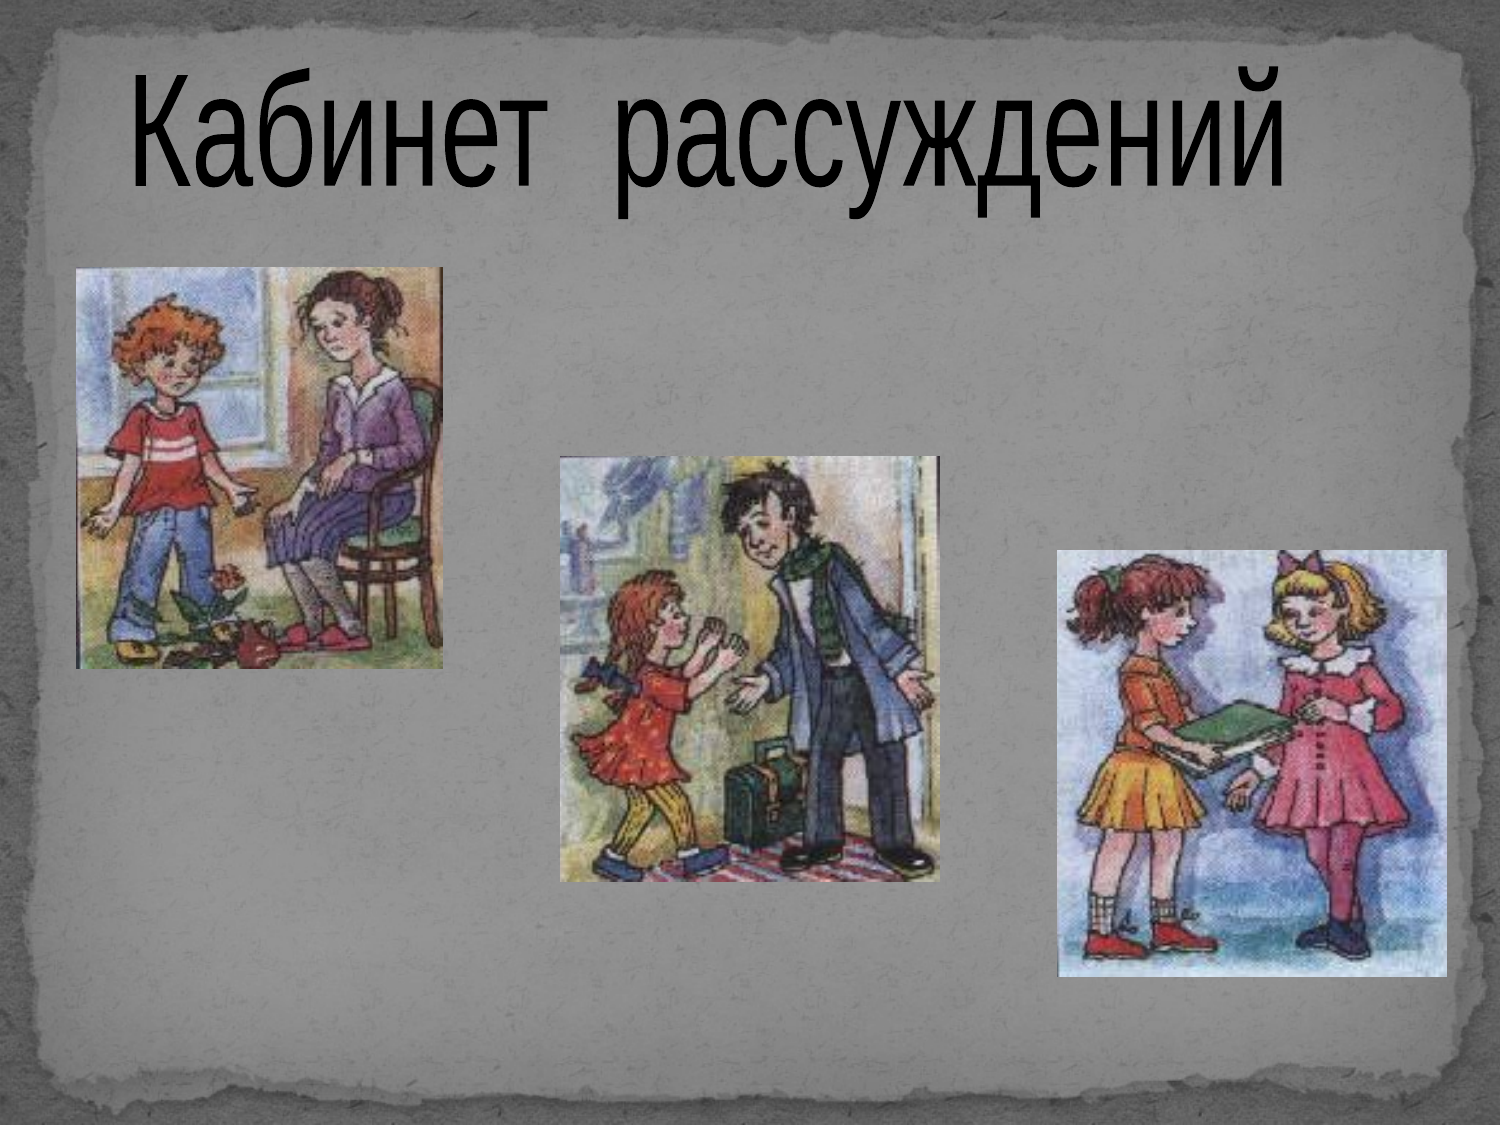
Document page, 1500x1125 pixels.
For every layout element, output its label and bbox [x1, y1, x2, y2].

picture [560, 456, 940, 882]
picture [76, 267, 443, 669]
picture [1057, 550, 1447, 977]
